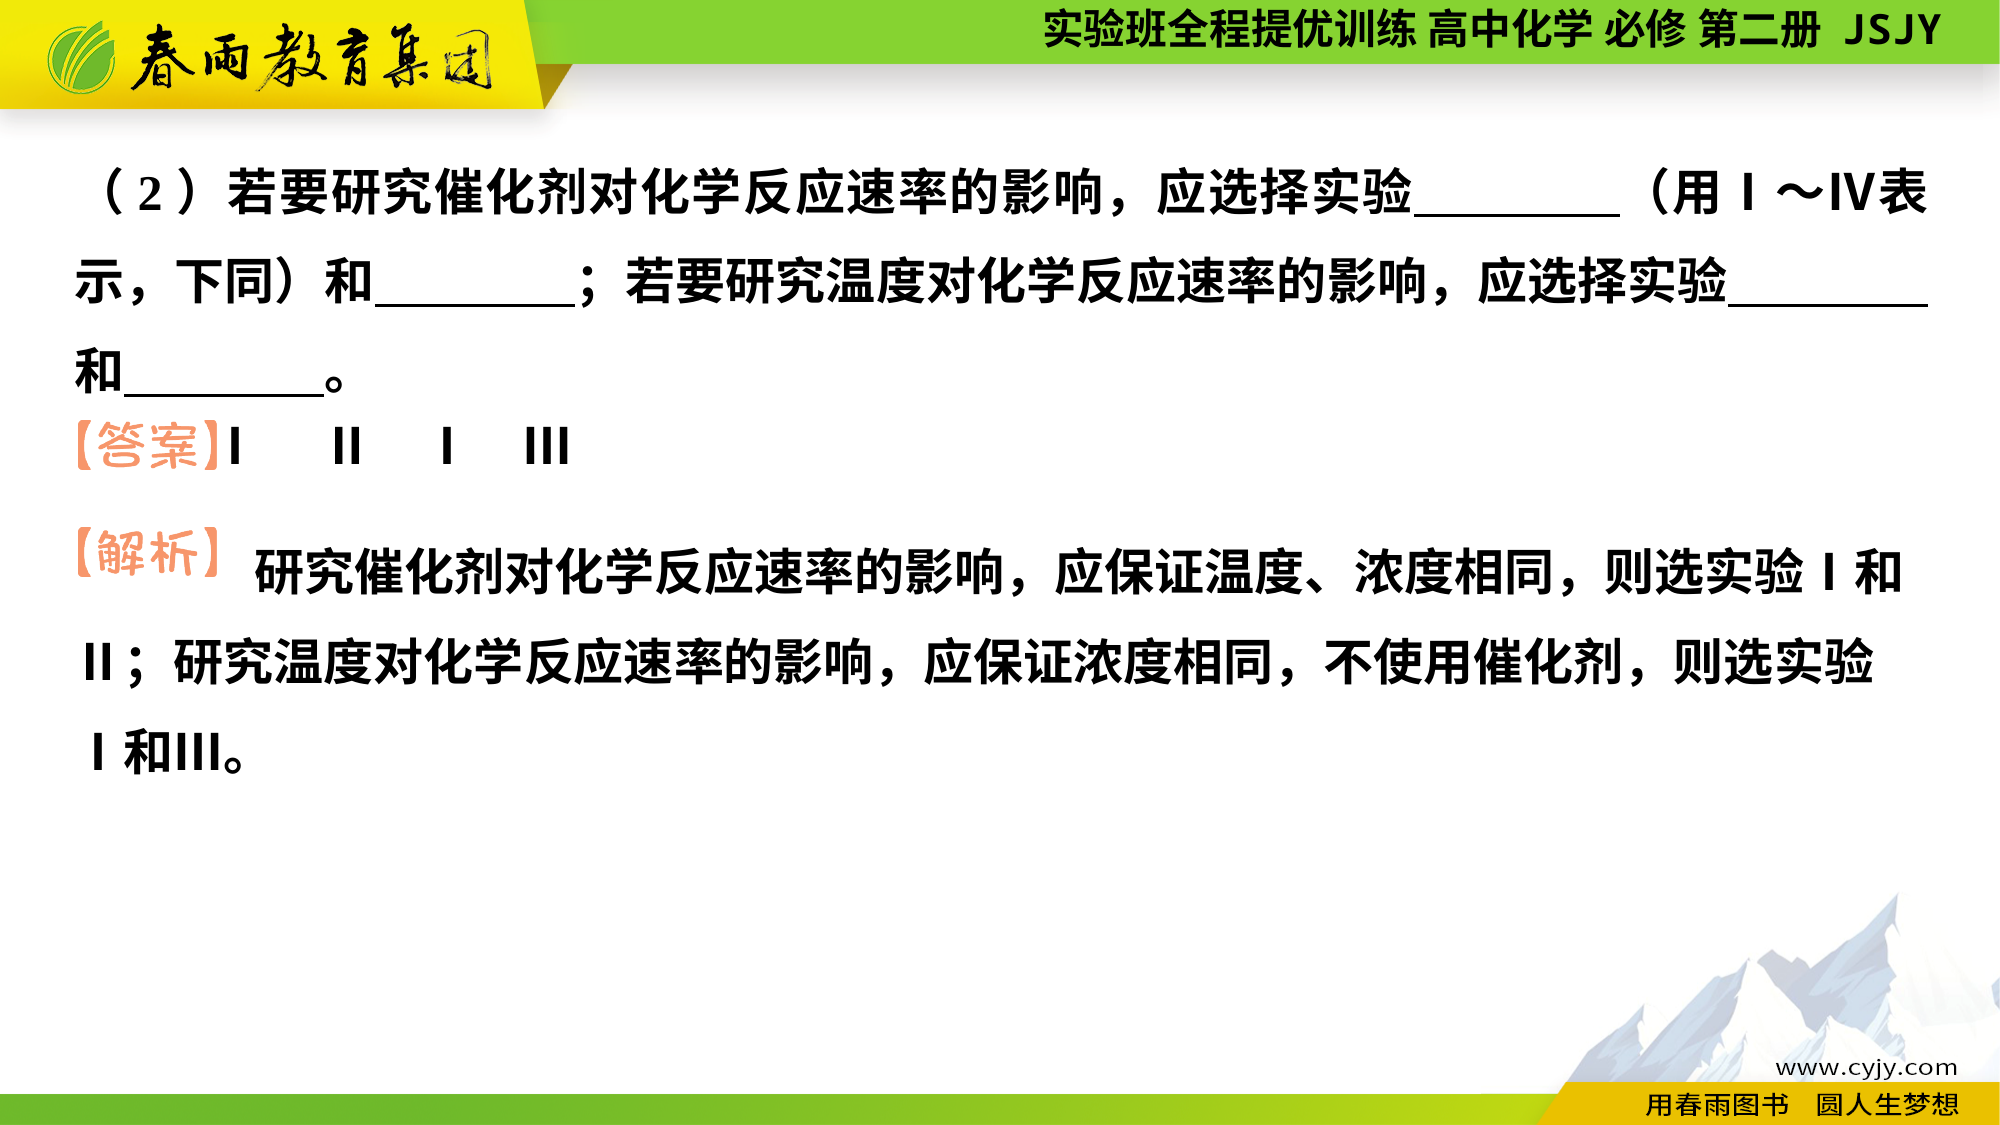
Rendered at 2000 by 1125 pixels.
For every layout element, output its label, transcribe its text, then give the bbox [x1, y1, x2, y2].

list （2）若要研究催化剂对化学反应速率的影响，应选择实验 （用Ⅰ～Ⅳ表示，下同）和 ；若要研究温度对化学反应速率的影响，应选择实验 和 。 [59, 122, 1944, 399]
text_box Ⅰ Ⅱ Ⅰ Ⅲ [195, 407, 587, 483]
text_box 研究催化剂对化学反应速率的影响，应保证温度、浓度相同，则选实验Ⅰ和Ⅱ；研究温度对化学反应速率的影响，应保证浓度相同，不使用催化剂，则选实验Ⅰ和Ⅲ。 [59, 503, 1933, 789]
picture [0, 0, 2000, 1125]
